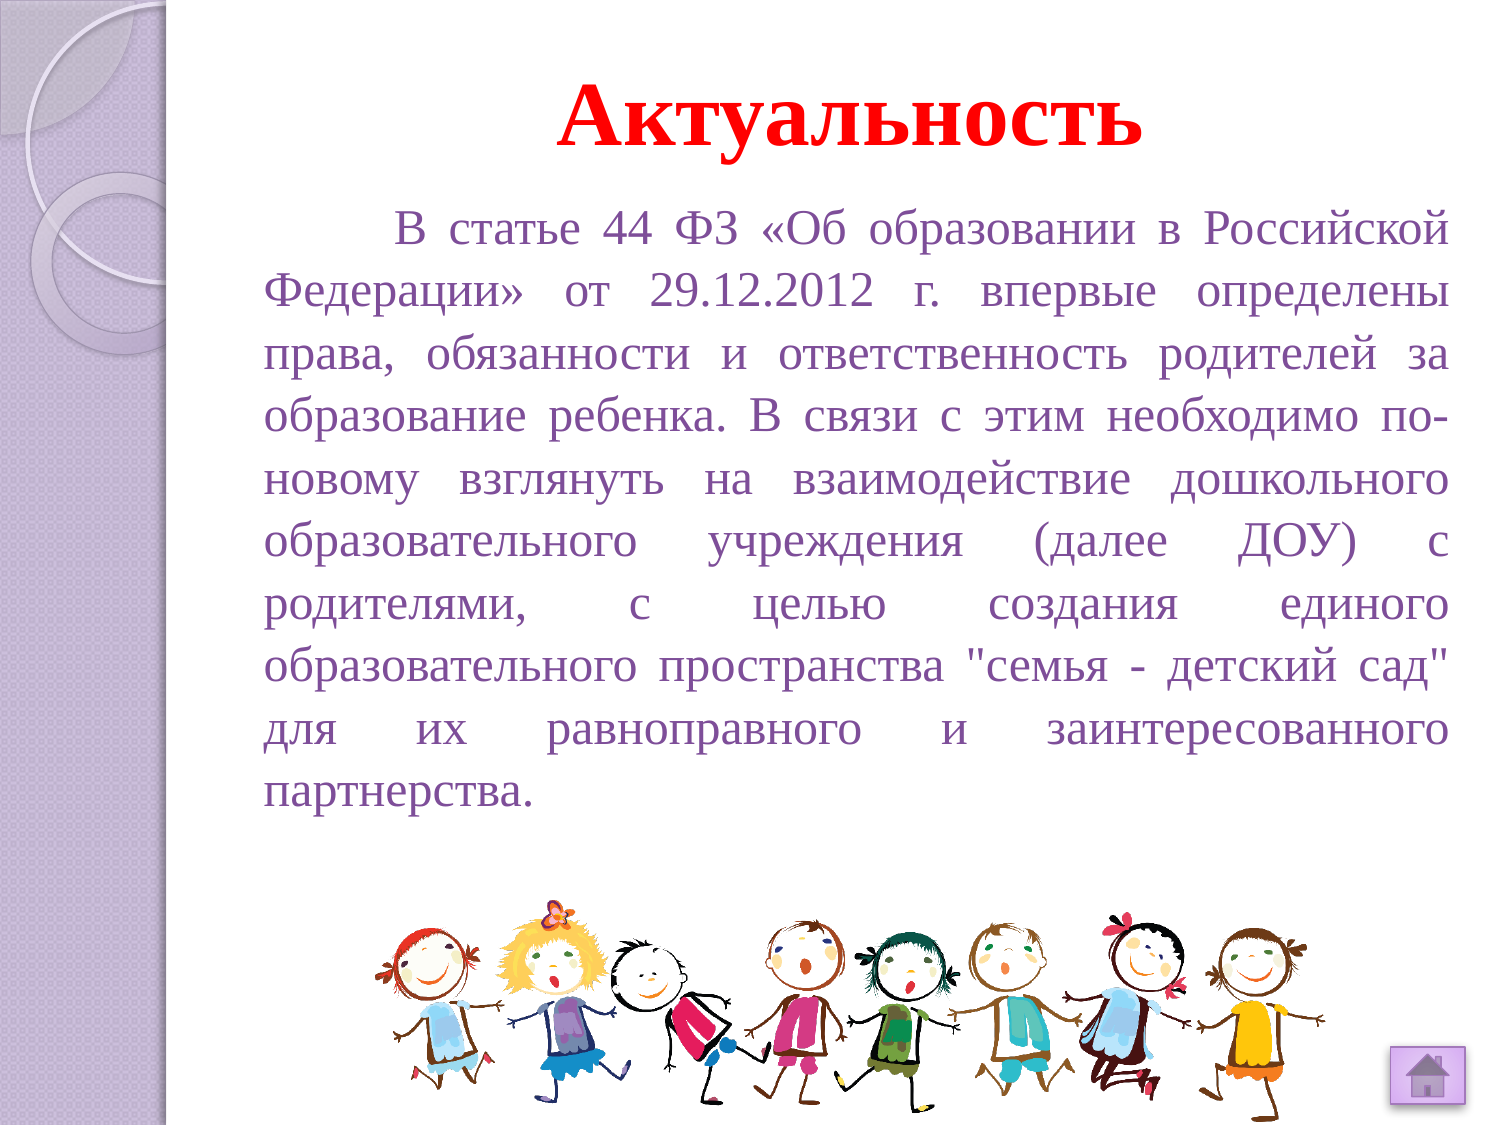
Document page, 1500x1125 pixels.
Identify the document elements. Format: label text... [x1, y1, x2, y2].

picture [371, 894, 1326, 1122]
list В статье 44 ФЗ «Об образовании в Российской Федерации» от 29.12.2012 г. впервые определены права, обязанности и ответственность родителей за образование ребенка. В связи с этим необходимо по-новому взглянуть на взаимодействие дошкольного образовательного учреждения (далее ДОУ) с родителями, с целью создания единого образовательного пространства "семья - детский сад" для их равноправного и заинтересованного партнерства. [235, 184, 1465, 889]
title Актуальность [235, 45, 1466, 173]
text_box [1390, 1046, 1466, 1105]
